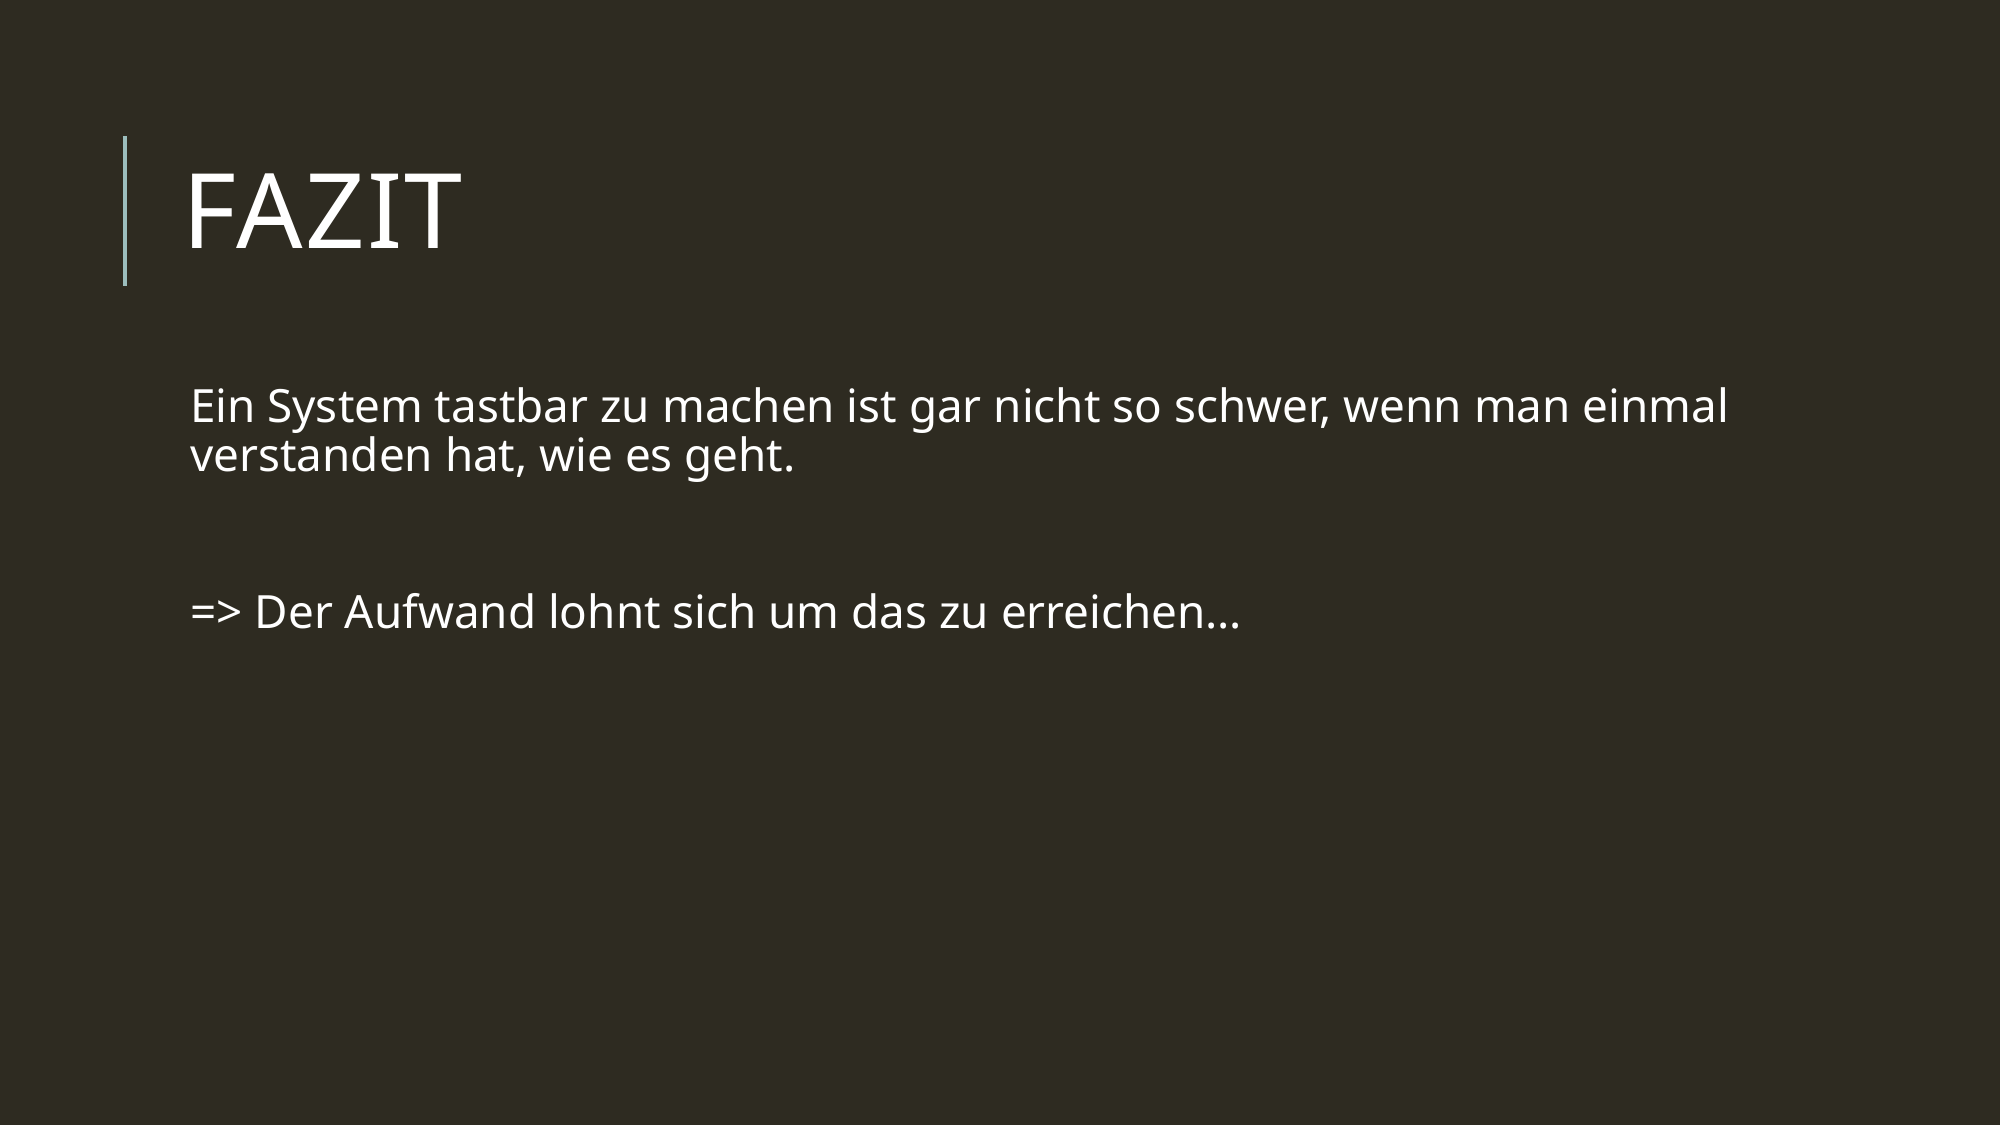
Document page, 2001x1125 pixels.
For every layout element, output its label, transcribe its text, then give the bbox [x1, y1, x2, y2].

list Ein System tastbar zu machen ist gar nicht so schwer, wenn man einmal verstanden hat, wie es geht. => Der Aufwand lohnt sich um das zu erreichen… [168, 375, 1763, 1035]
title Fazit [168, 96, 1763, 342]
